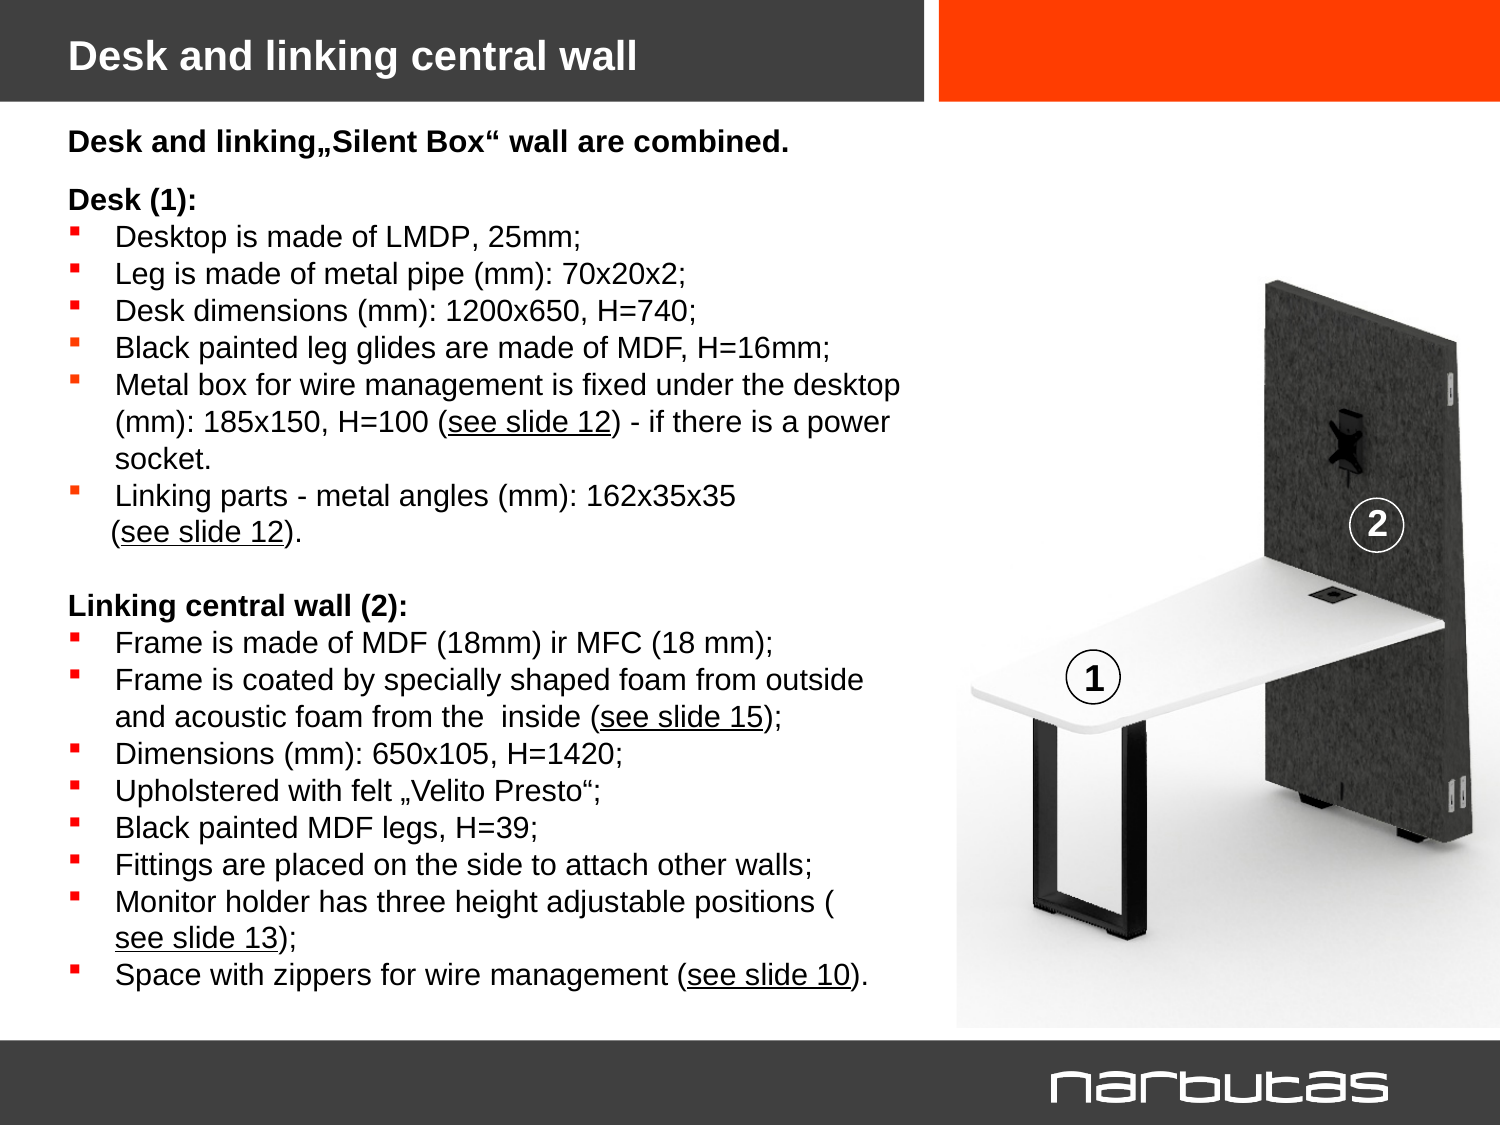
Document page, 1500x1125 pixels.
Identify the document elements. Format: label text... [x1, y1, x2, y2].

picture [956, 271, 1500, 1029]
title Desk and linking central wall [53, 14, 762, 86]
text_box Desk and linking„Silent Box“ wall are combined. [53, 113, 1401, 166]
list Desk (1): Desktop is made of LMDP, 25mm; Leg is made of metal pipe (mm): 70x20x2; Desk dimensions (mm): 1200x650, H=740; Black painted leg glides are made of MDF, H=16mm; Metal box for wire management is fixed under the desktop (mm): 185x150, H=100 (see slide 12) - if there is a power socket. Linking parts - metal angles (mm): 162x35x35 (see slide 12). Linking central wall (2): Frame is made of MDF (18mm) ir MFC (18 mm); Frame is coated by specially shaped foam from outside and acoustic foam from the inside (see slide 15); Dimensions (mm): 650x105, H=1420; Upholstered with felt „Velito Presto“; Black painted MDF legs, H=39; Fittings are placed on the side to attach other walls; Monitor holder has three height adjustable positions (see slide 13); Space with zippers for wire management (see slide 10). [53, 172, 928, 1053]
text_box [891, 19, 1483, 90]
picture [1051, 1071, 1388, 1103]
